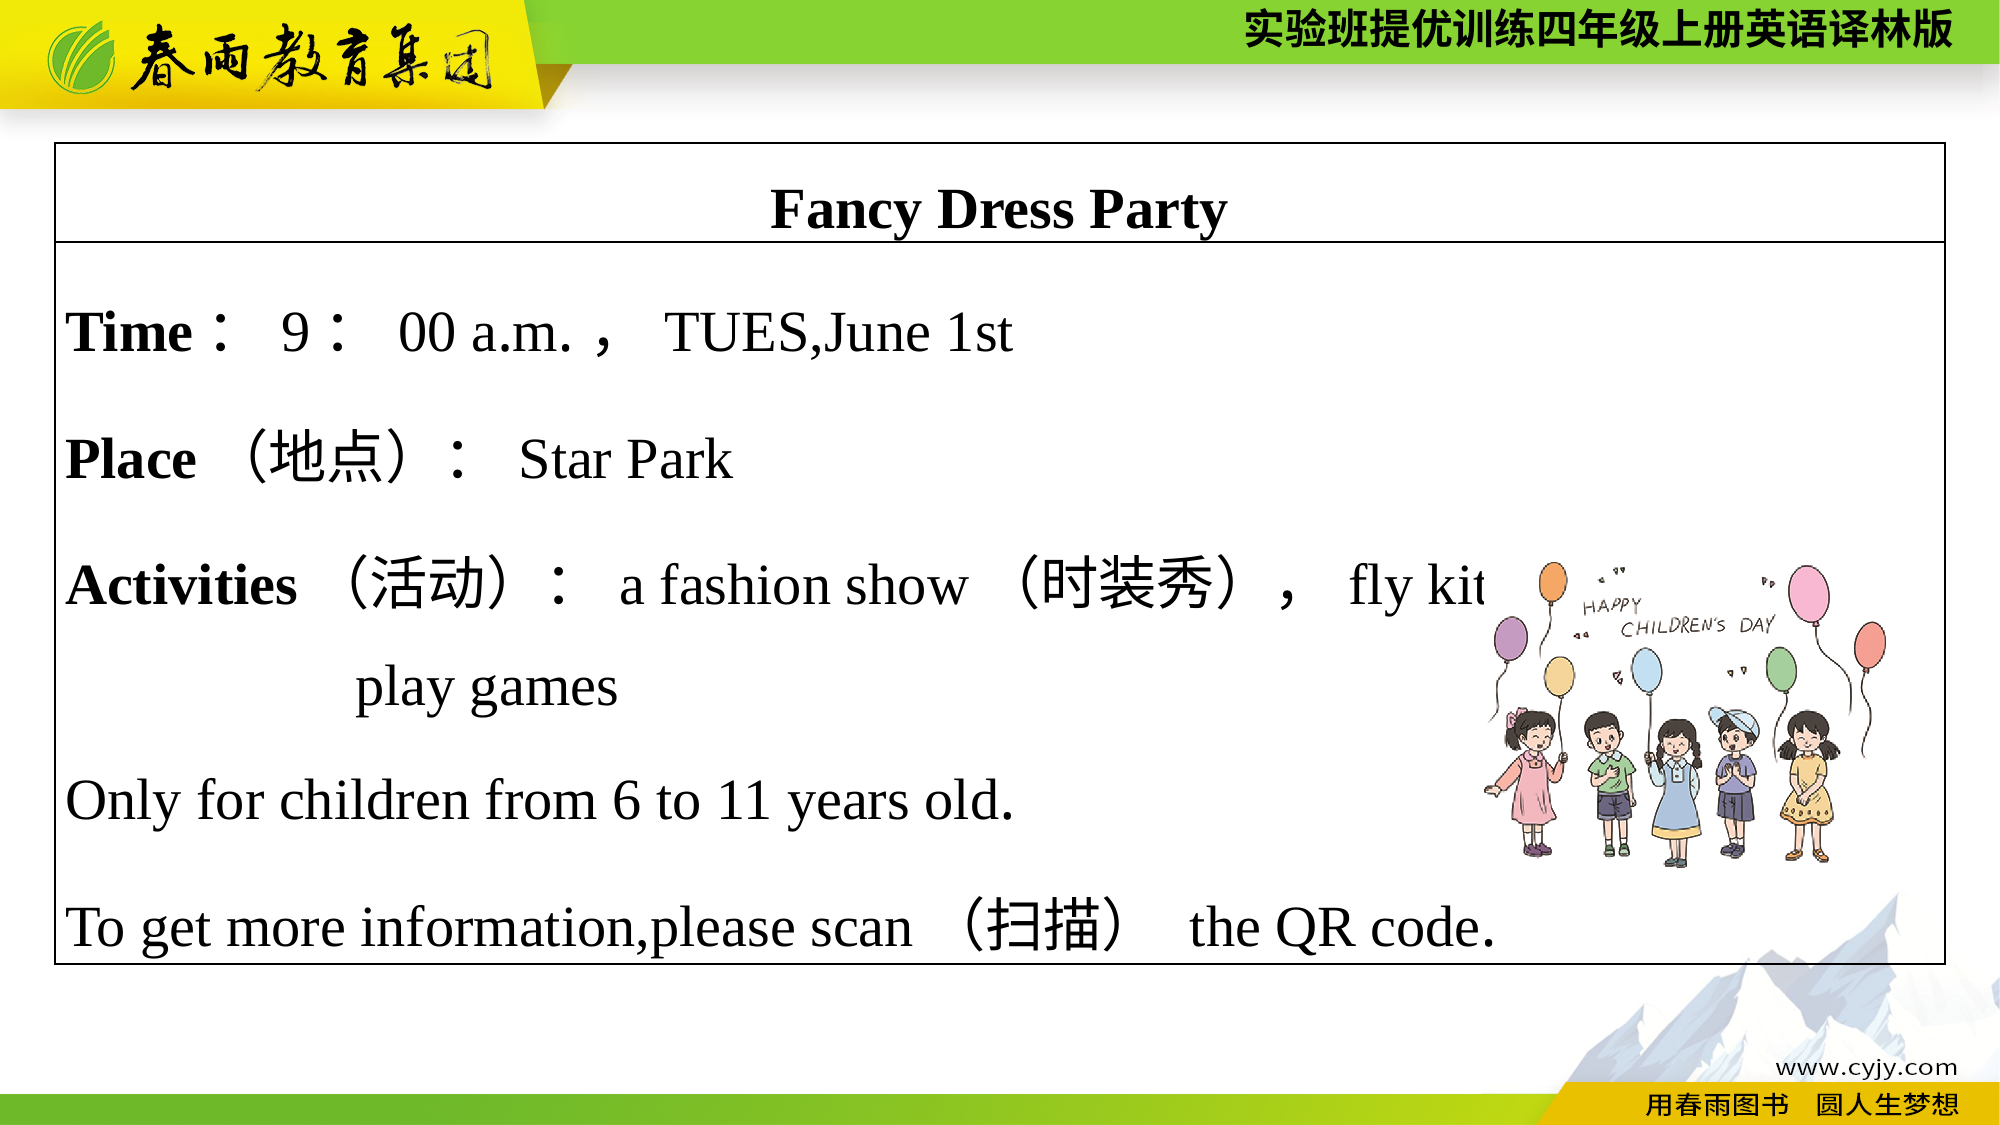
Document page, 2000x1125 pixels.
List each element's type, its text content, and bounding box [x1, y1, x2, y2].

table_cell Time：9：00 a.m.，TUES,June 1st Place（地点）：Star Park Activities（活动）：a fashion show（时装秀），fly kites, play games Only for children from 6 to 11 years old. To get more information,please scan（扫描） the QR code. [56, 243, 1944, 963]
table_header Fancy Dress Party [56, 144, 1944, 241]
picture [0, 0, 2000, 1125]
